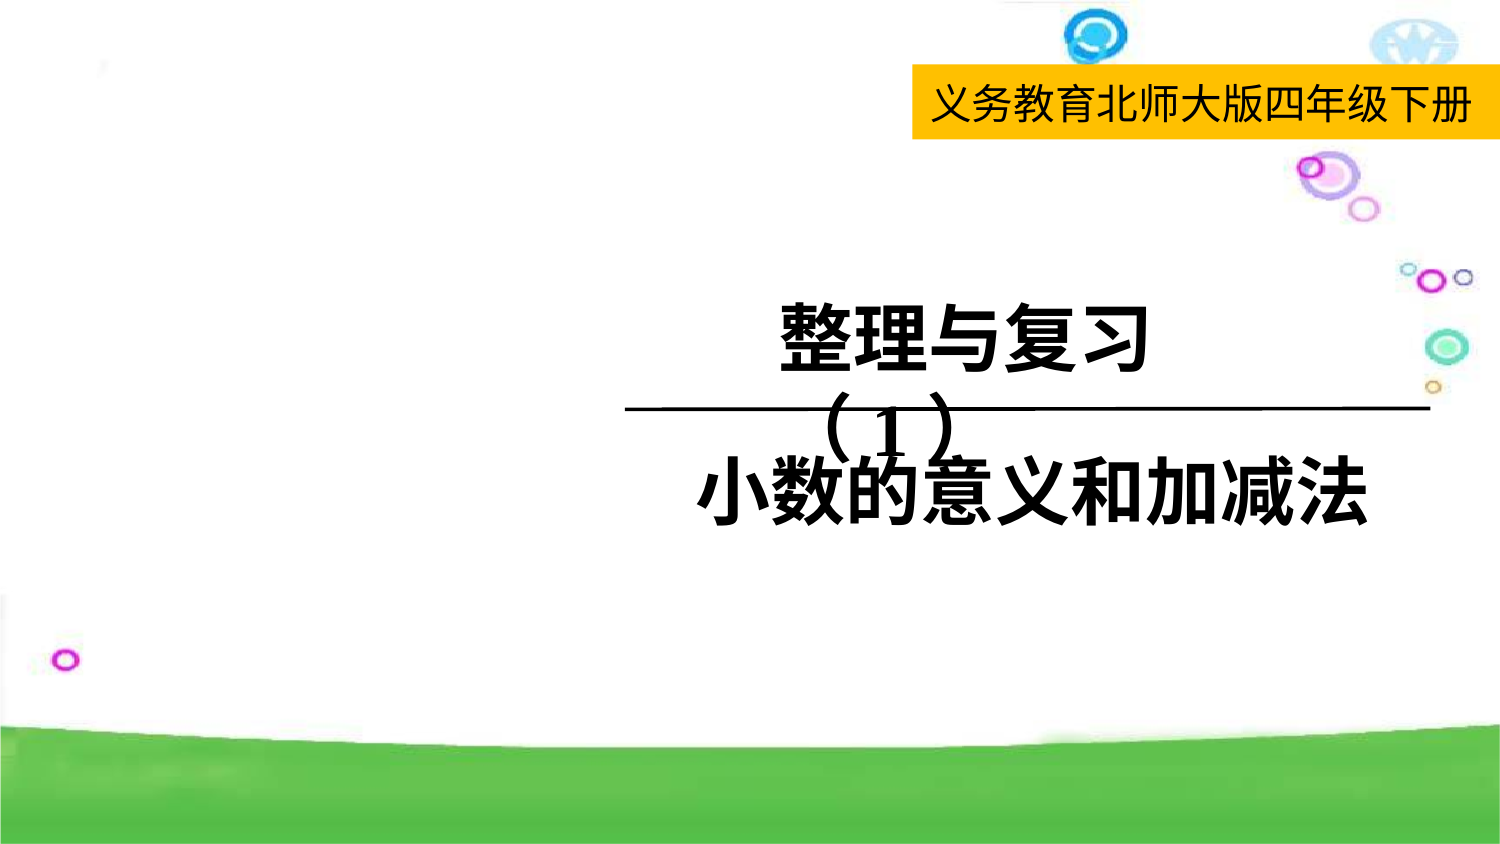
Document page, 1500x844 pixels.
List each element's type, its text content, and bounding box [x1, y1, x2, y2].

text_box 小数的意义和加减法 [680, 437, 1500, 543]
text_box 义务教育北师大版四年级下册 [915, 70, 1488, 136]
text_box 整理与复习（1） [763, 284, 1338, 437]
text_box [912, 64, 1500, 140]
picture [0, 0, 1500, 844]
